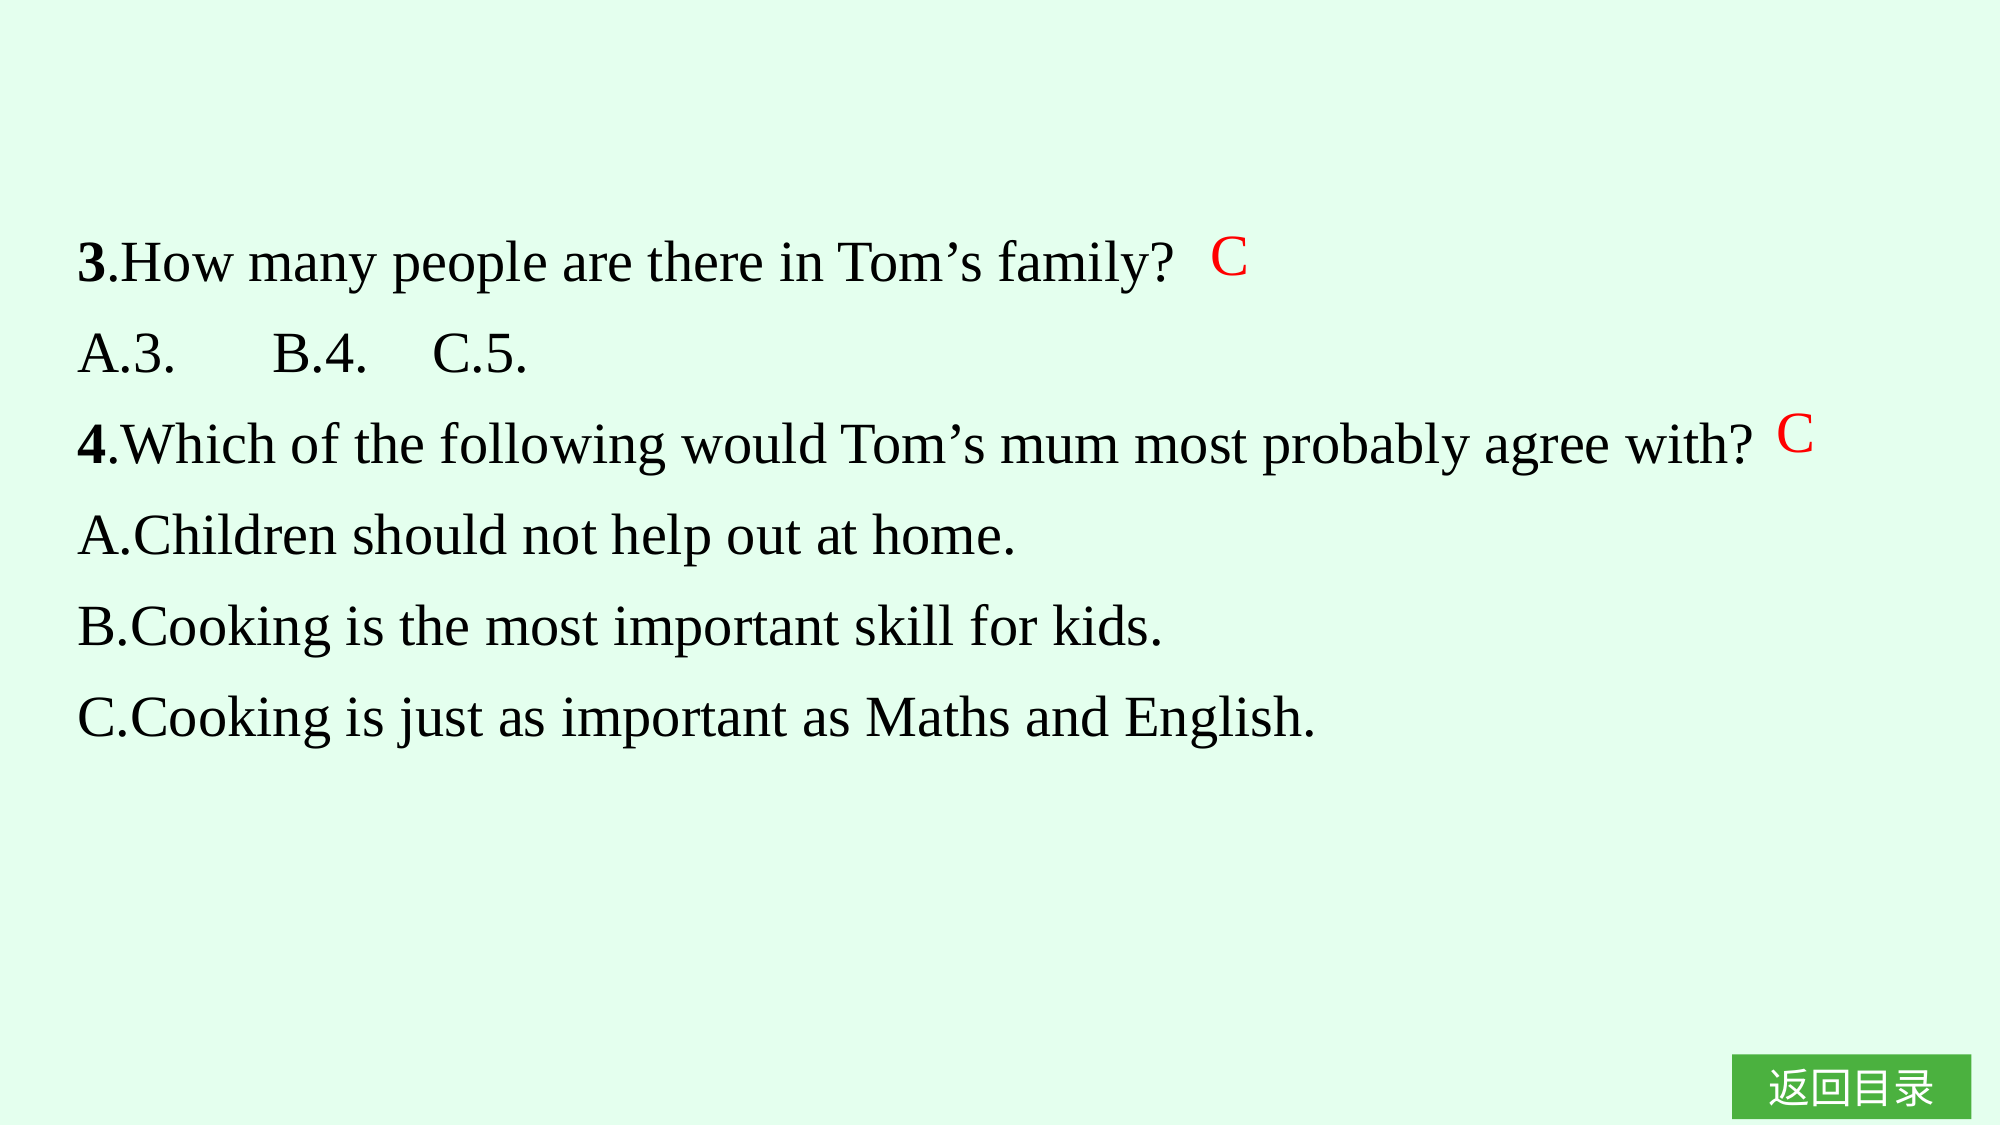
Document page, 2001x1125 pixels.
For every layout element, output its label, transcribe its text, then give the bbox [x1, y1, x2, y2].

text_box 3.How many people are there in Tom’s family? A.3. B.4. C.5. 4.Which of the following would Tom’s mum most probably agree with? A.Children should not help out at home. B.Cooking is the most important skill for kids. C.Cooking is just as important as Maths and English. [62, 194, 1938, 755]
text_box C [1762, 387, 1831, 472]
text_box C [1195, 209, 1265, 295]
